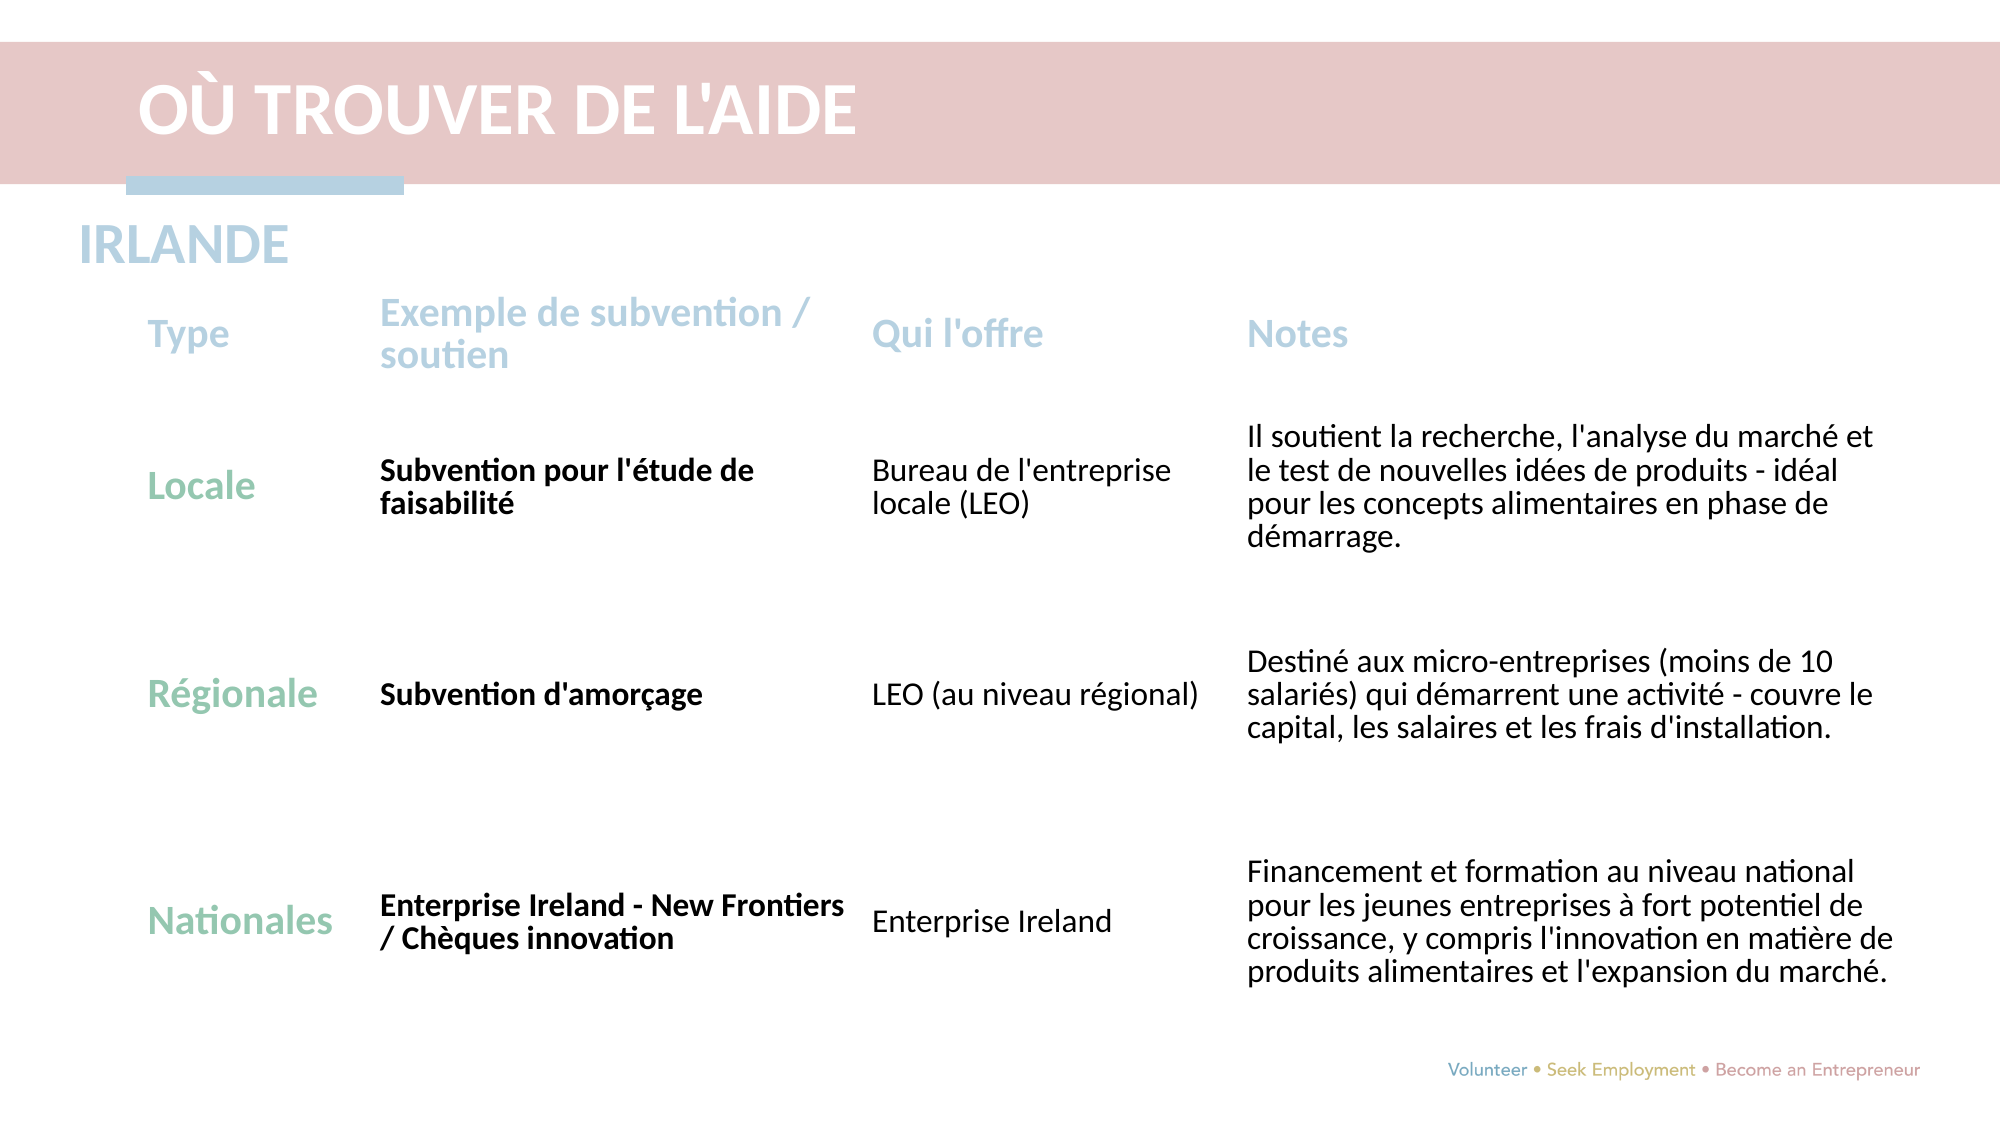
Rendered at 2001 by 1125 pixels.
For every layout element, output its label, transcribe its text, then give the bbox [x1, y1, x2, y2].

table_cell LEO (au niveau régional) [859, 593, 1234, 801]
picture [1418, 1046, 1971, 1103]
table_cell Locale [135, 386, 367, 593]
table_cell Subvention d'amorçage [367, 593, 859, 801]
list OÙ TROUVER DE L'AIDE [123, 51, 1913, 170]
table_header Type [135, 289, 367, 386]
table_cell Enterprise Ireland [859, 801, 1234, 1047]
table_header Notes [1234, 289, 1912, 386]
table_header Qui l'offre [859, 289, 1234, 386]
table_cell Destiné aux micro-entreprises (moins de 10 salariés) qui démarrent une activité - couvre le capital, les salaires et les frais d'installation. [1234, 593, 1912, 801]
table_cell Financement et formation au niveau national pour les jeunes entreprises à fort potentiel de croissance, y compris l'innovation en matière de produits alimentaires et l'expansion du marché. [1234, 801, 1912, 1047]
table_cell Bureau de l'entreprise locale (LEO) [859, 386, 1234, 593]
table_header Exemple de subvention / soutien [367, 289, 859, 386]
table_cell Subvention pour l'étude de faisabilité [367, 386, 859, 593]
table_cell Régionale [135, 593, 367, 801]
table_cell Enterprise Ireland - New Frontiers / Chèques innovation [367, 801, 859, 1047]
table_cell Nationales [135, 801, 367, 1047]
table_cell Il soutient la recherche, l'analyse du marché et le test de nouvelles idées de produits - idéal pour les concepts alimentaires en phase de démarrage. [1234, 386, 1912, 593]
text_box IRLANDE [63, 218, 1949, 720]
